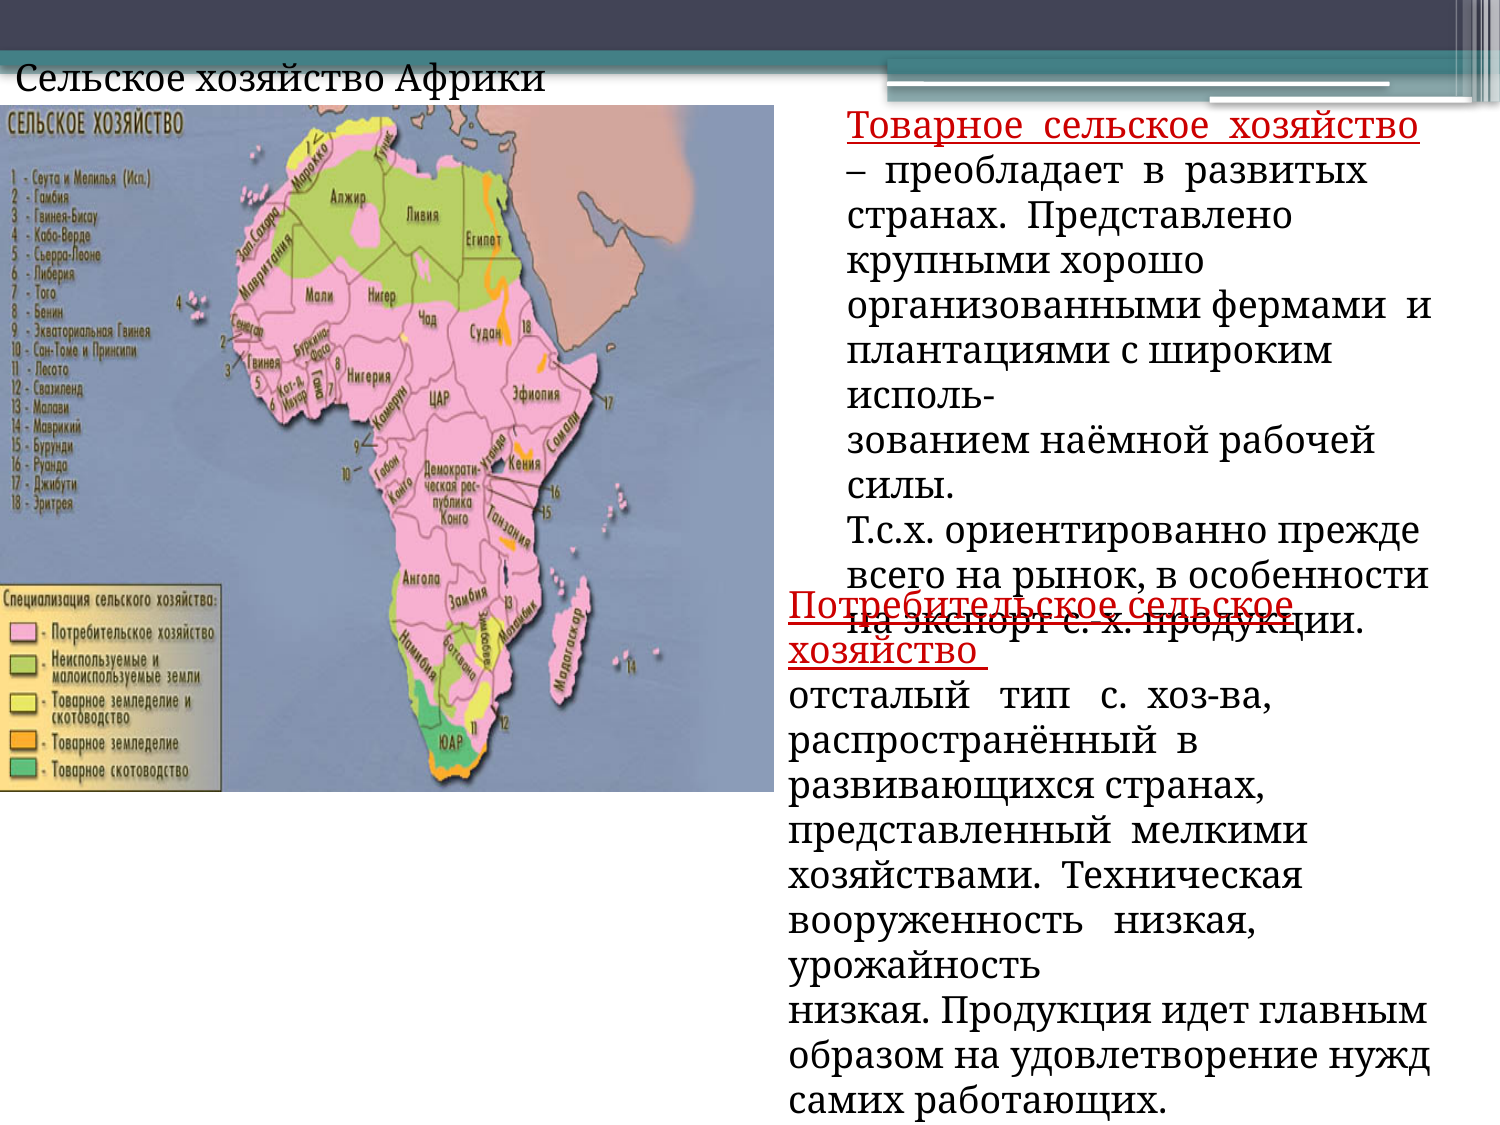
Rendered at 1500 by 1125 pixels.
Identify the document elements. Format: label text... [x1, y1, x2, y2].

text_box Товарное сельское хозяйство – преобладает в развитых странах. Представлено крупными хорошо организованными фермами и плантациями с широким исполь- зованием наёмной рабочей силы. Т.с.х. ориентированно прежде всего на рынок, в особенности на экспорт с.-х. продукции. [831, 93, 1465, 574]
picture [0, 105, 774, 793]
text_box Потребительское сельское хозяйство отсталый тип с. хоз-ва, распространённый в развивающихся странах, представленный мелкими хозяйствами. Техническая вооруженность низкая, урожайность низкая. Продукция идет главным образом на удовлетворение нужд самих работающих. [773, 574, 1465, 1125]
text_box Сельское хозяйство Африки [0, 46, 1015, 107]
